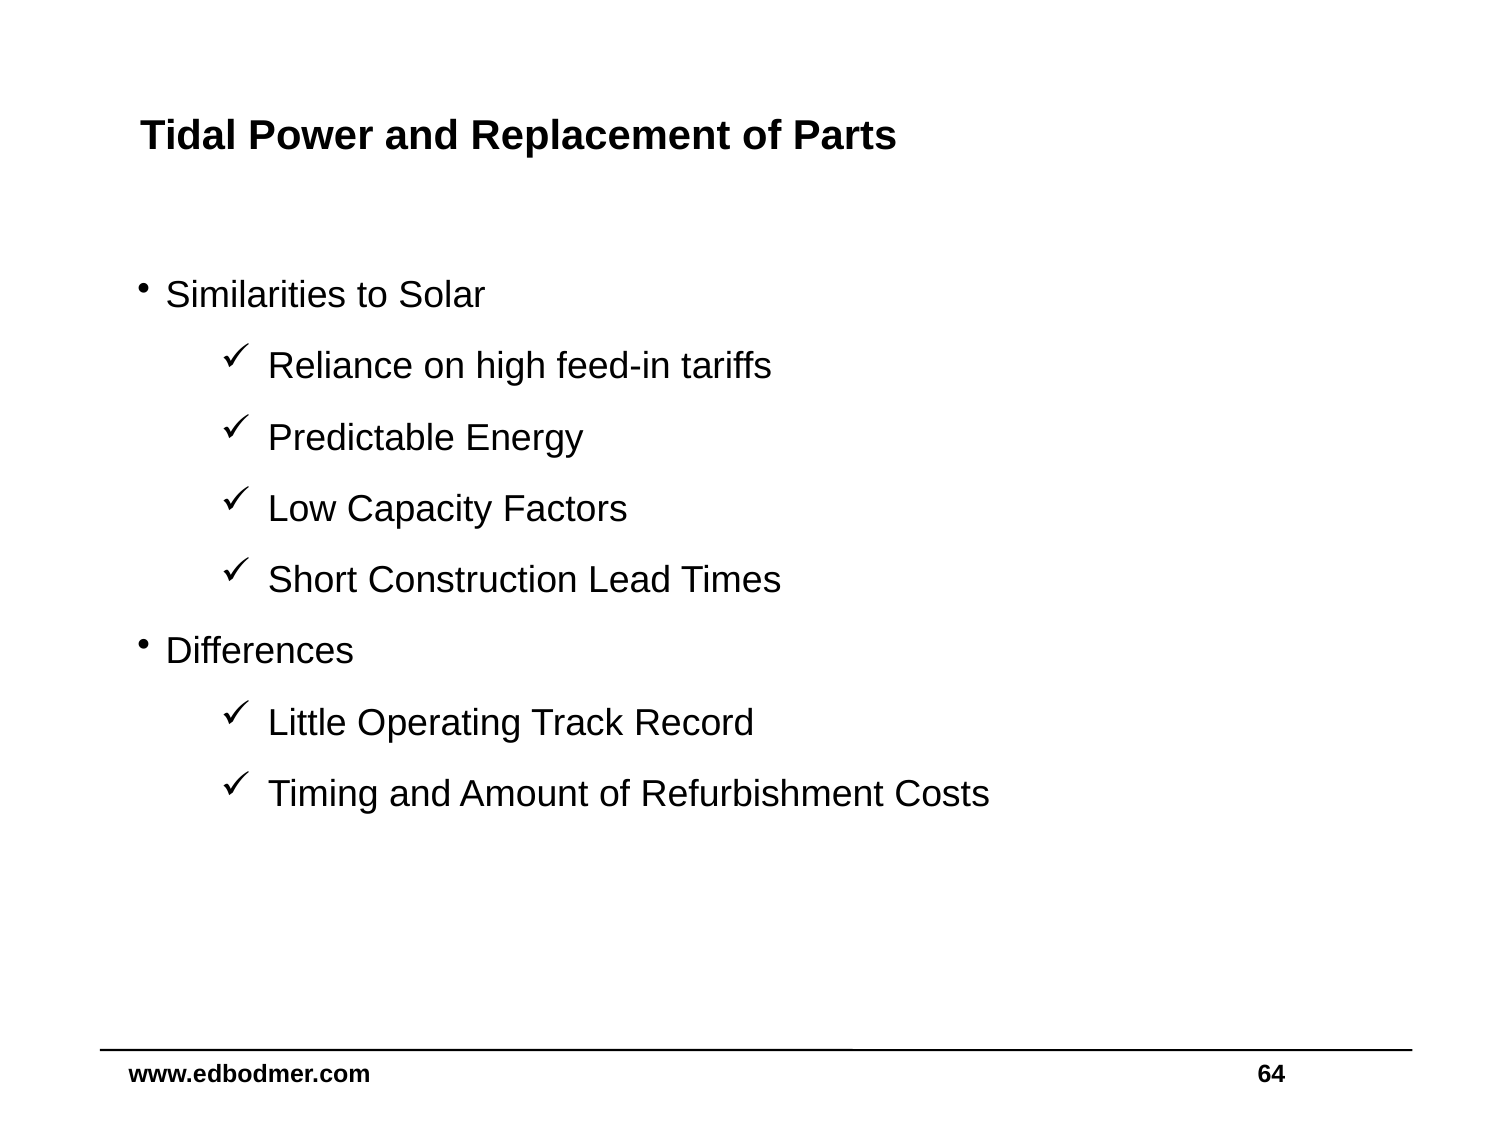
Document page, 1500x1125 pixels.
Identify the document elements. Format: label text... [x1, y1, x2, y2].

title Tidal Power and Replacement of Parts [124, 99, 1288, 226]
list Similarities to Solar Reliance on high feed-in tariffs Predictable Energy Low Capacity Factors Short Construction Lead Times Differences Little Operating Track Record Timing and Amount of Refurbishment Costs [112, 262, 1401, 1026]
